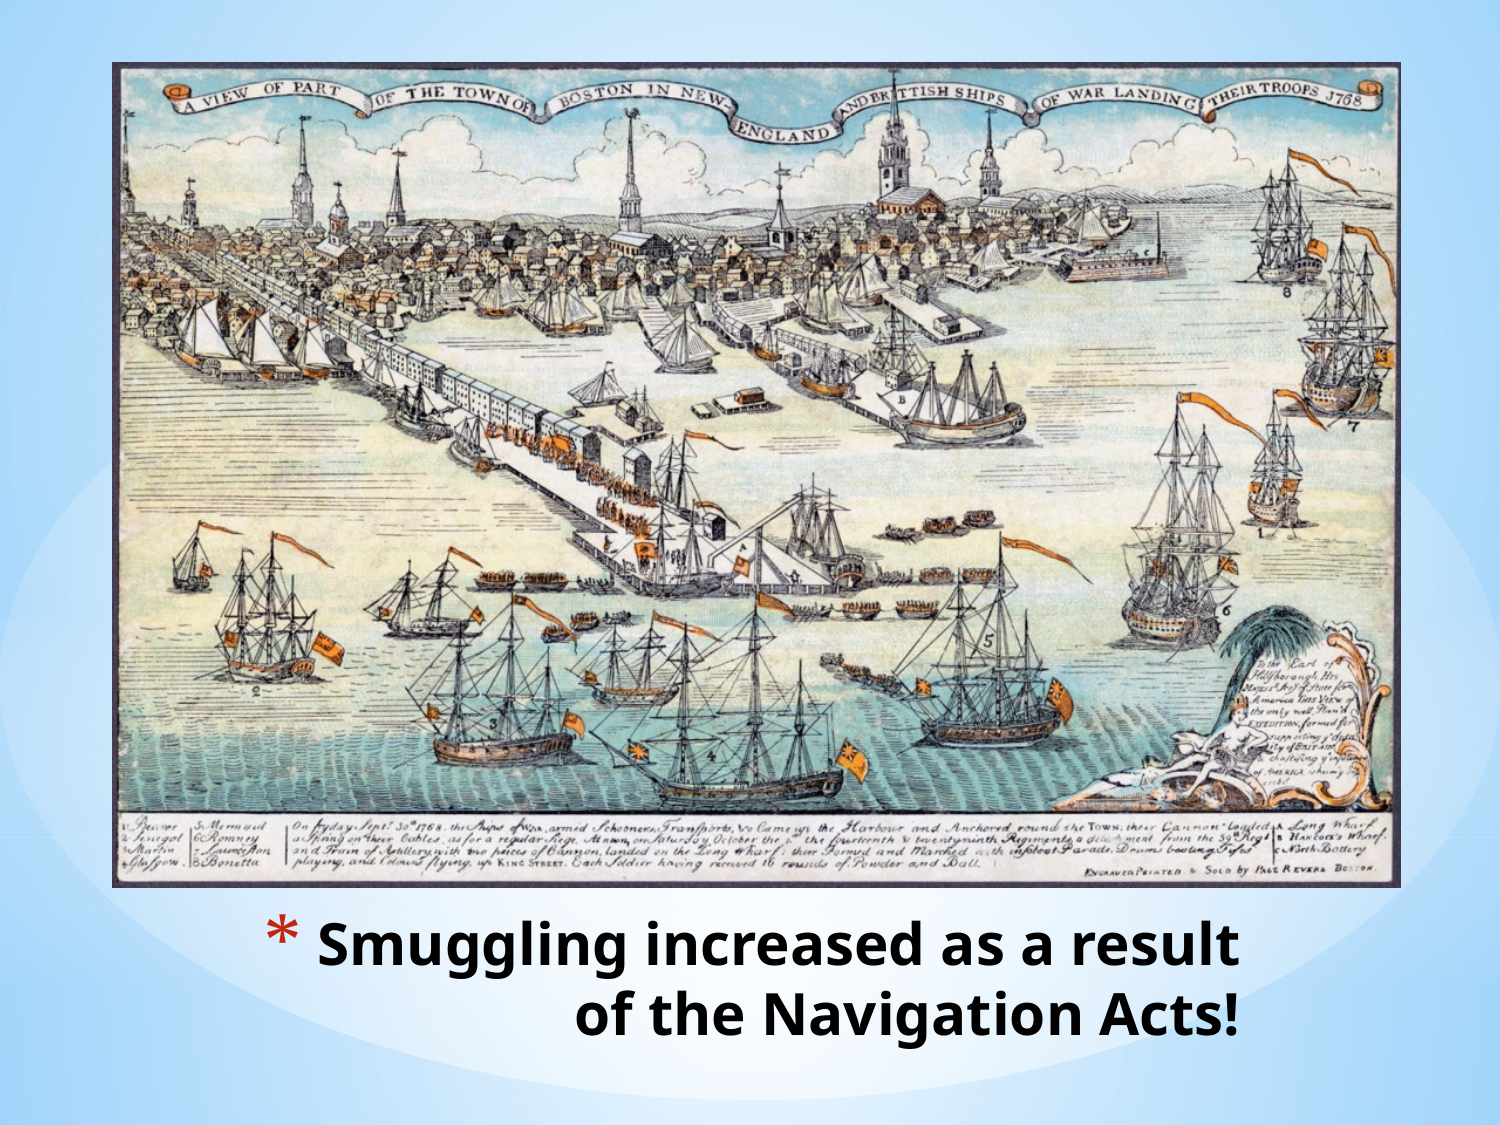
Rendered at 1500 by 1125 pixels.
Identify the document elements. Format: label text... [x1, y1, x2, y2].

title Smuggling increased as a result of the Navigation Acts! [187, 900, 1256, 1088]
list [112, 62, 1401, 888]
